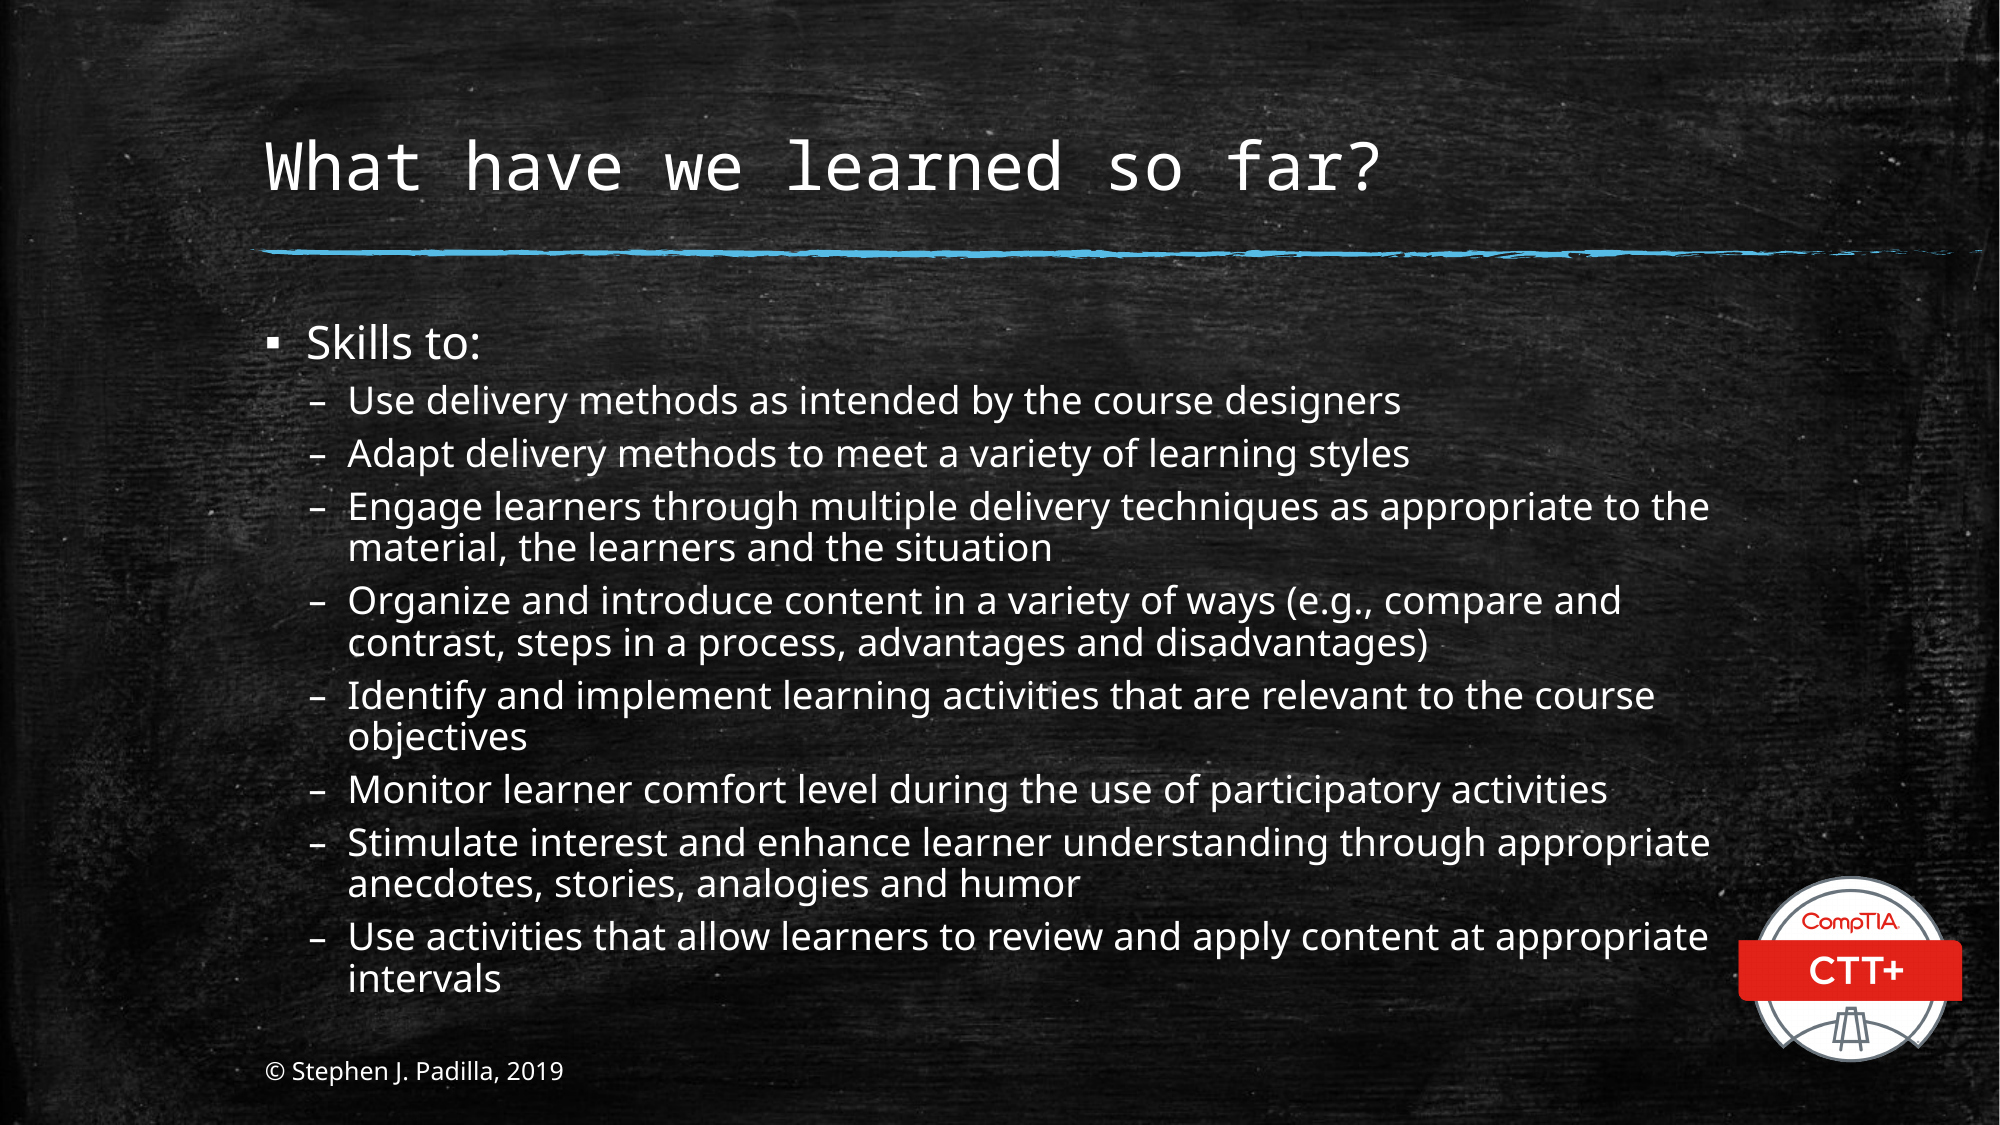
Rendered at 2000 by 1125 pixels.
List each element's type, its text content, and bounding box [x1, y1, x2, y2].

picture [1699, 824, 2000, 1125]
title What have we learned so far? [249, 45, 1750, 213]
footer © Stephen J. Padilla, 2019 [249, 1050, 1288, 1096]
list Skills to: Use delivery methods as intended by the course designers Adapt delivery methods to meet a variety of learning styles Engage learners through multiple delivery techniques as appropriate to the material, the learners and the situation Organize and introduce content in a variety of ways (e.g., compare and contrast, steps in a process, advantages and disadvantages) Identify and implement learning activities that are relevant to the course objectives Monitor learner comfort level during the use of participatory activities Stimulate interest and enhance learner understanding through appropriate anecdotes, stories, analogies and humor Use activities that allow learners to review and apply content at appropriate intervals [249, 312, 1750, 1013]
